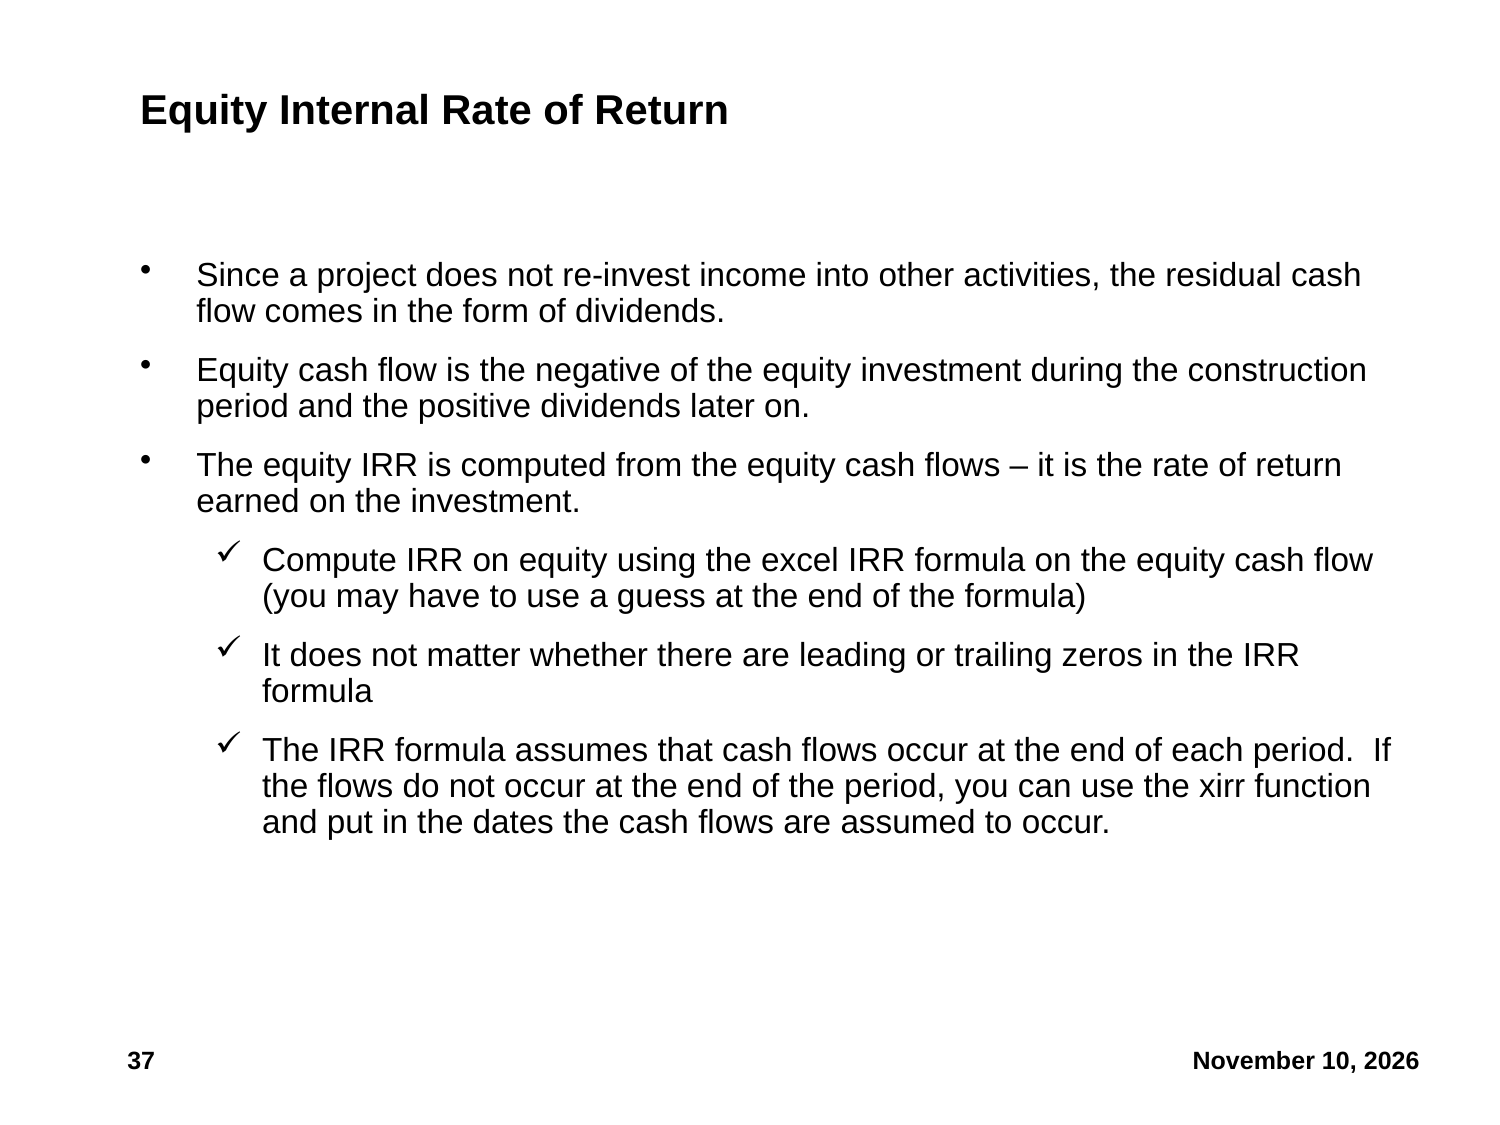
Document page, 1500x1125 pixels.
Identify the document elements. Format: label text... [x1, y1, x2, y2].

title Equity Internal Rate of Return [124, 74, 1376, 226]
list Since a project does not re-invest income into other activities, the residual cash flow comes in the form of dividends. Equity cash flow is the negative of the equity investment during the construction period and the positive dividends later on. The equity IRR is computed from the equity cash flows – it is the rate of return earned on the investment. Compute IRR on equity using the excel IRR formula on the equity cash flow (you may have to use a guess at the end of the formula) It does not matter whether there are leading or trailing zeros in the IRR formula The IRR formula assumes that cash flows occur at the end of each period. If the flows do not occur at the end of the period, you can use the xirr function and put in the dates the cash flows are assumed to occur. [124, 249, 1413, 1001]
